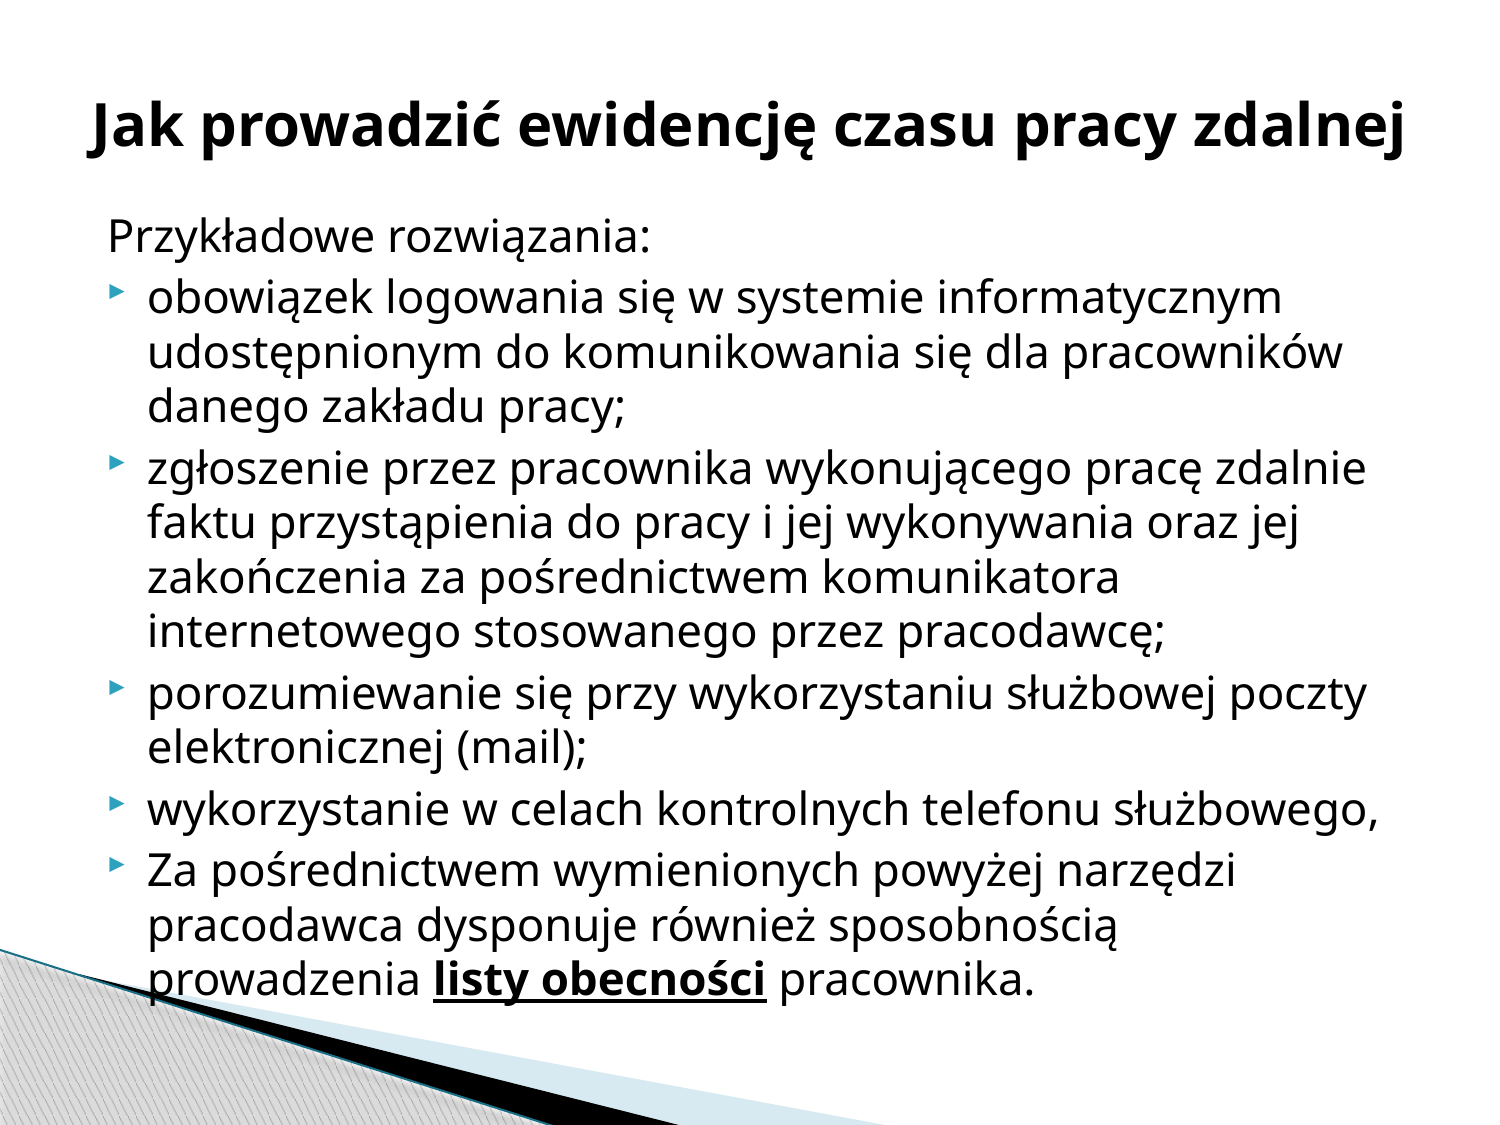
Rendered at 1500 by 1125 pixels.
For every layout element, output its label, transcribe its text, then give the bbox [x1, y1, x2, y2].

title Jak prowadzić ewidencję czasu pracy zdalnej [75, 45, 1425, 200]
list Przykładowe rozwiązania: obowiązek logowania się w systemie informatycznym udostępnionym do komunikowania się dla pracowników danego zakładu pracy; zgłoszenie przez pracownika wykonującego pracę zdalnie faktu przystąpienia do pracy i jej wykonywania oraz jej zakończenia za pośrednictwem komunikatora internetowego stosowanego przez pracodawcę; porozumiewanie się przy wykorzystaniu służbowej poczty elektronicznej (mail); wykorzystanie w celach kontrolnych telefonu służbowego, Za pośrednictwem wymienionych powyżej narzędzi pracodawca dysponuje również sposobnością prowadzenia listy obecności pracownika. [75, 200, 1425, 1032]
